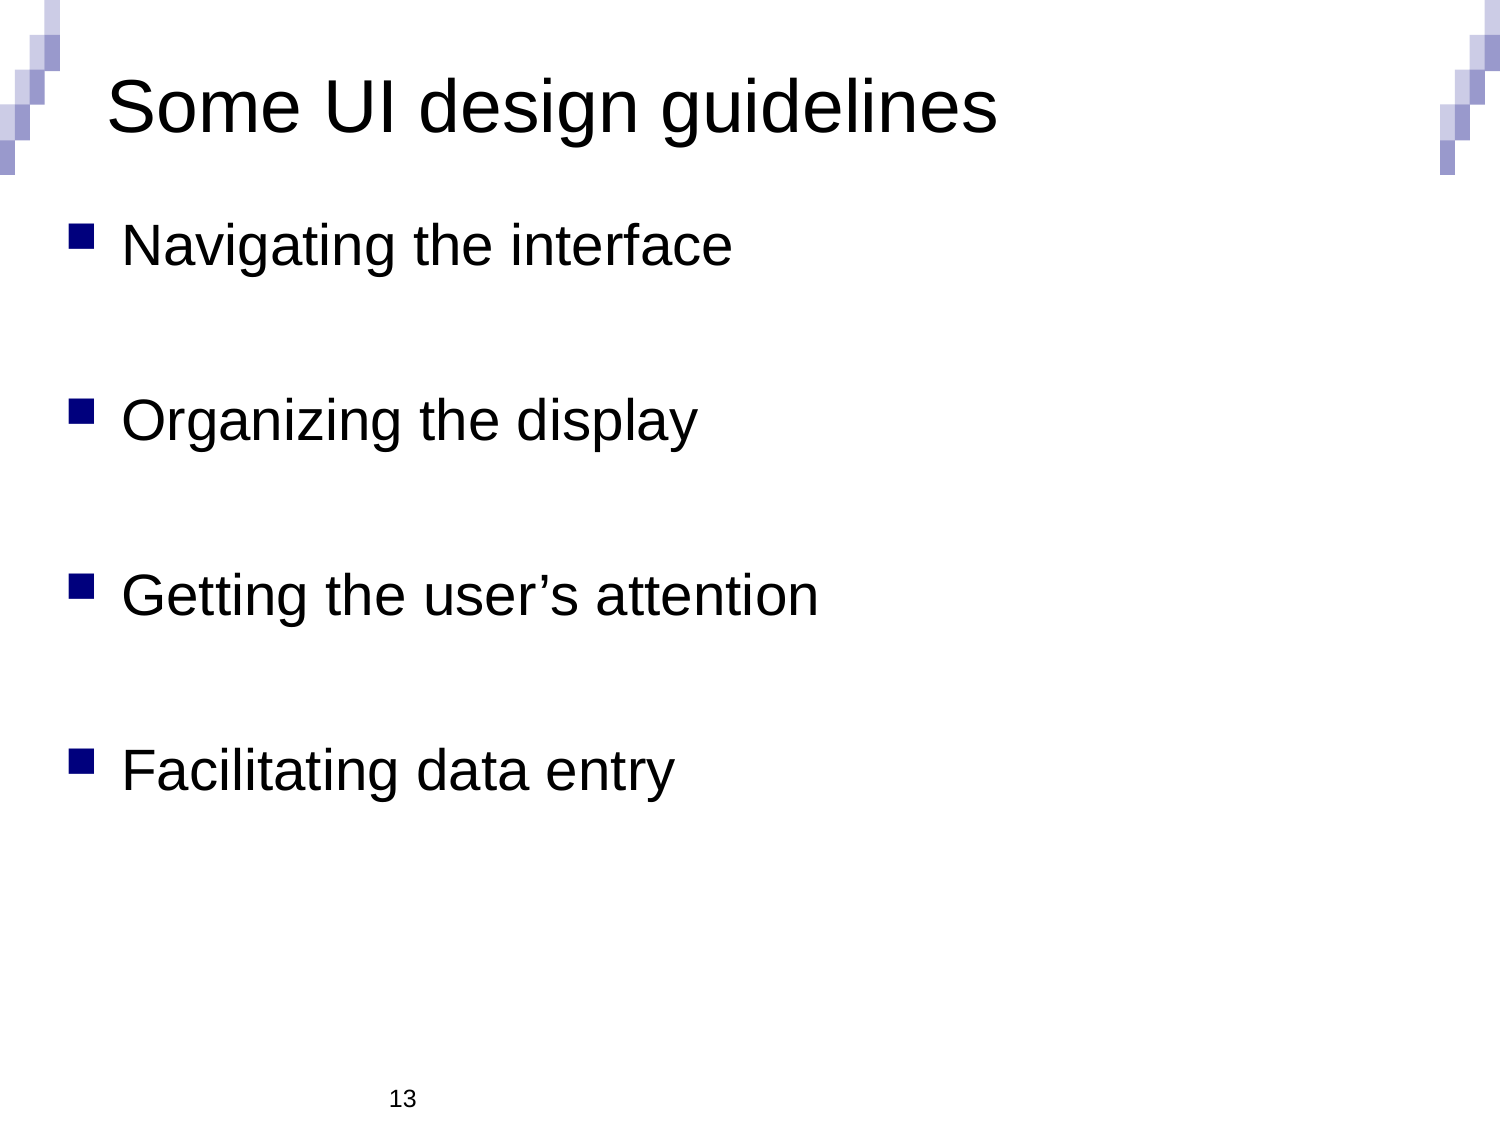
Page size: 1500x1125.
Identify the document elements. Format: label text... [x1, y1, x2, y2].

slide_number 13 [81, 1041, 433, 1120]
list Navigating the interface Organizing the display Getting the user’s attention Facilitating data entry [49, 199, 1426, 1063]
text_box Some UI design guidelines [91, 49, 1015, 155]
